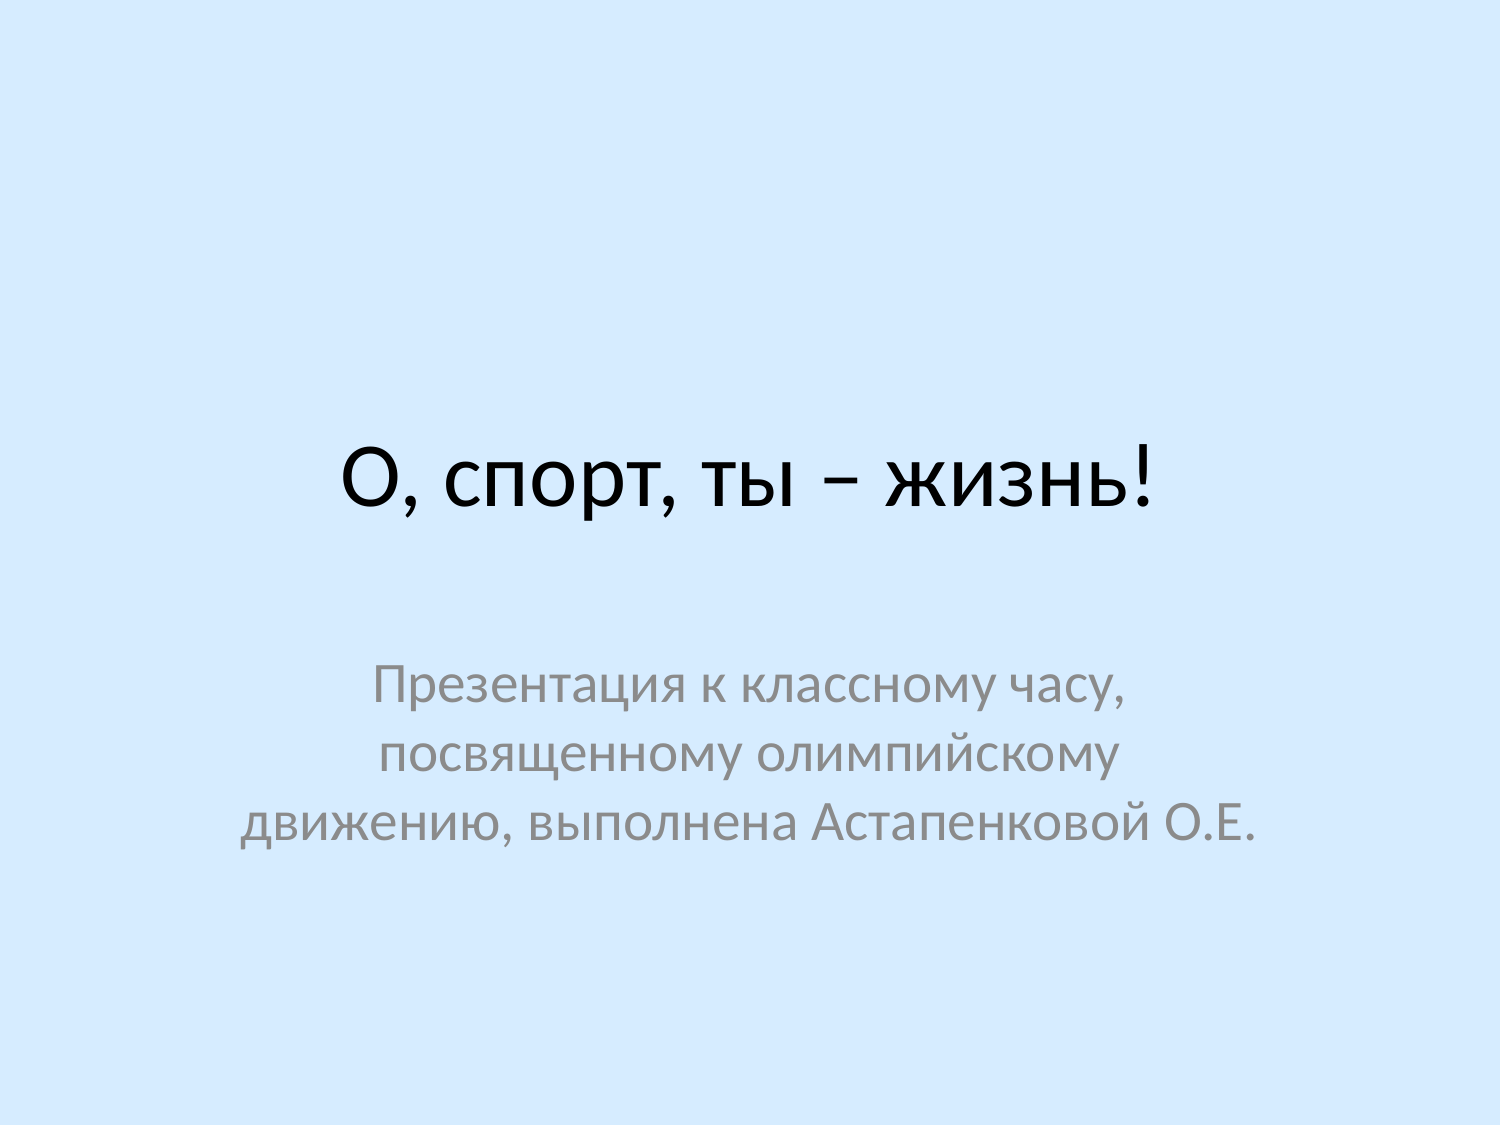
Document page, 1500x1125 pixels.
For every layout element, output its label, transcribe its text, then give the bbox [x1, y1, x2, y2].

title О, спорт, ты – жизнь! [112, 349, 1388, 591]
subtitle Презентация к классному часу, посвященному олимпийскому движению, выполнена Астапенковой О.Е. [225, 637, 1275, 925]
